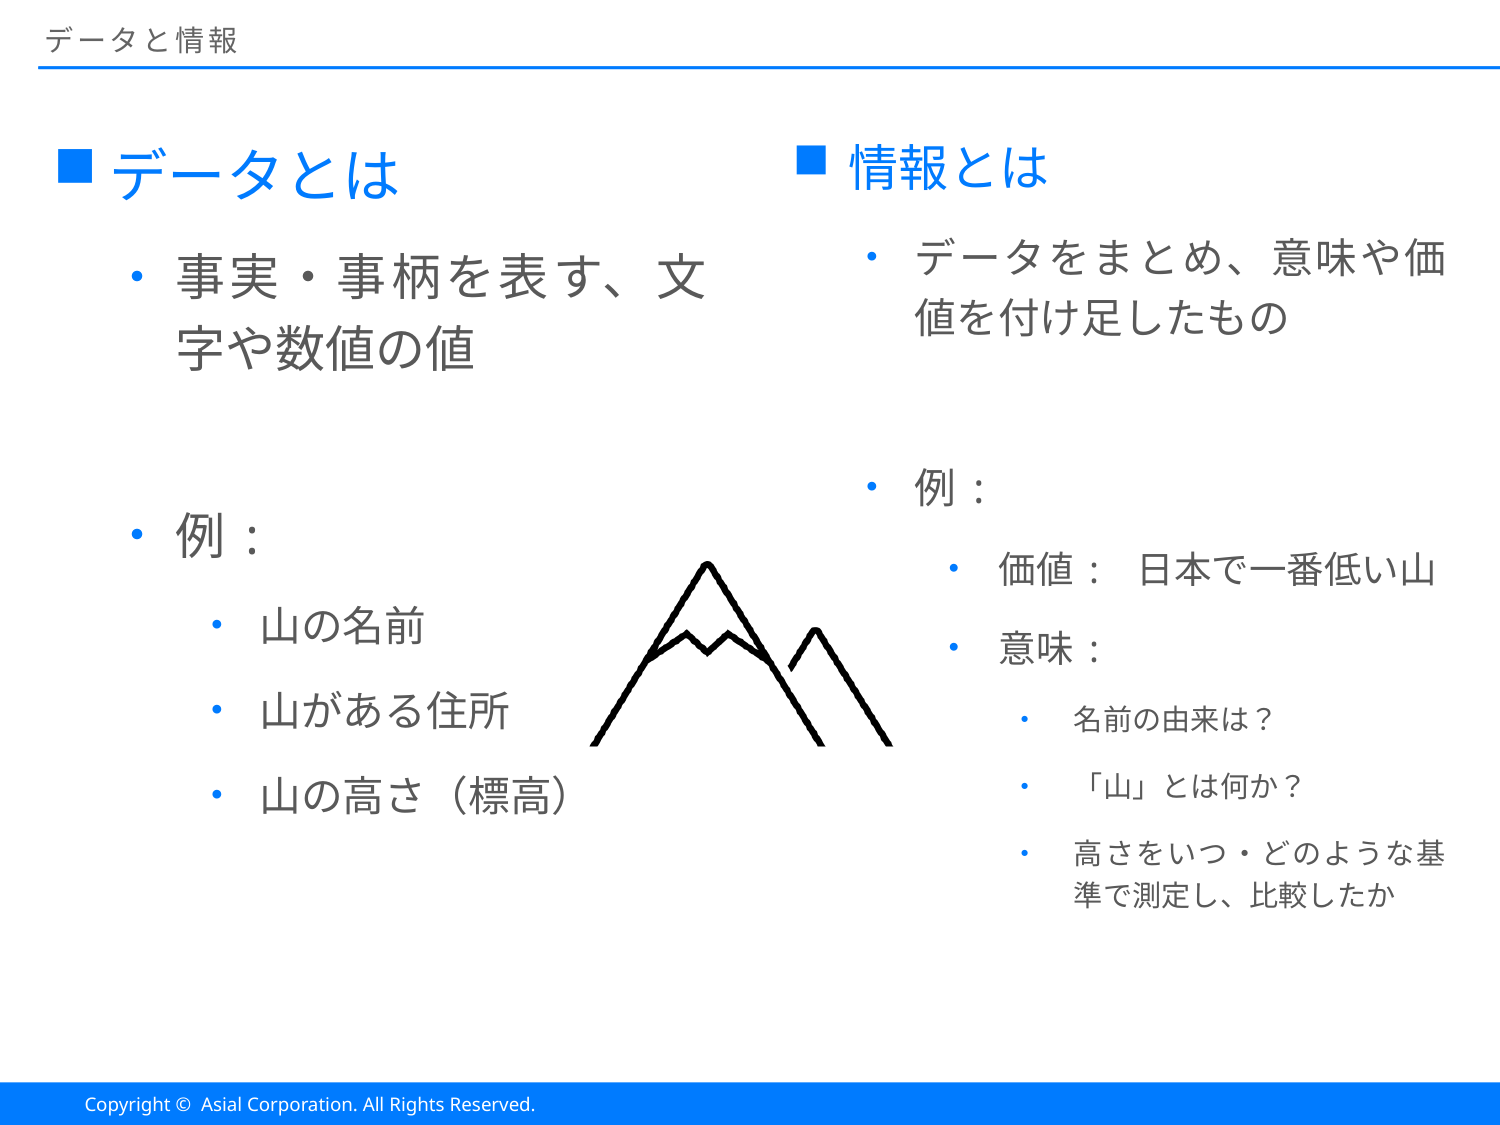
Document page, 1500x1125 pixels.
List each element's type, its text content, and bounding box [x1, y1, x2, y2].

picture [578, 493, 903, 817]
title データと情報 [29, 7, 1223, 72]
text_box 情報とは データをまとめ、意味や価値を付け足したもの 例: 価値: 日本で一番低い山 意味: 名前の由来は？ 「山」とは何か？ 高さをいつ・どのような基準で測定し、比較したか [777, 117, 1462, 988]
list データとは 事実・事柄を表す、文字や数値の値 例: 山の名前 山がある住所 山の高さ（標高） [38, 117, 723, 988]
